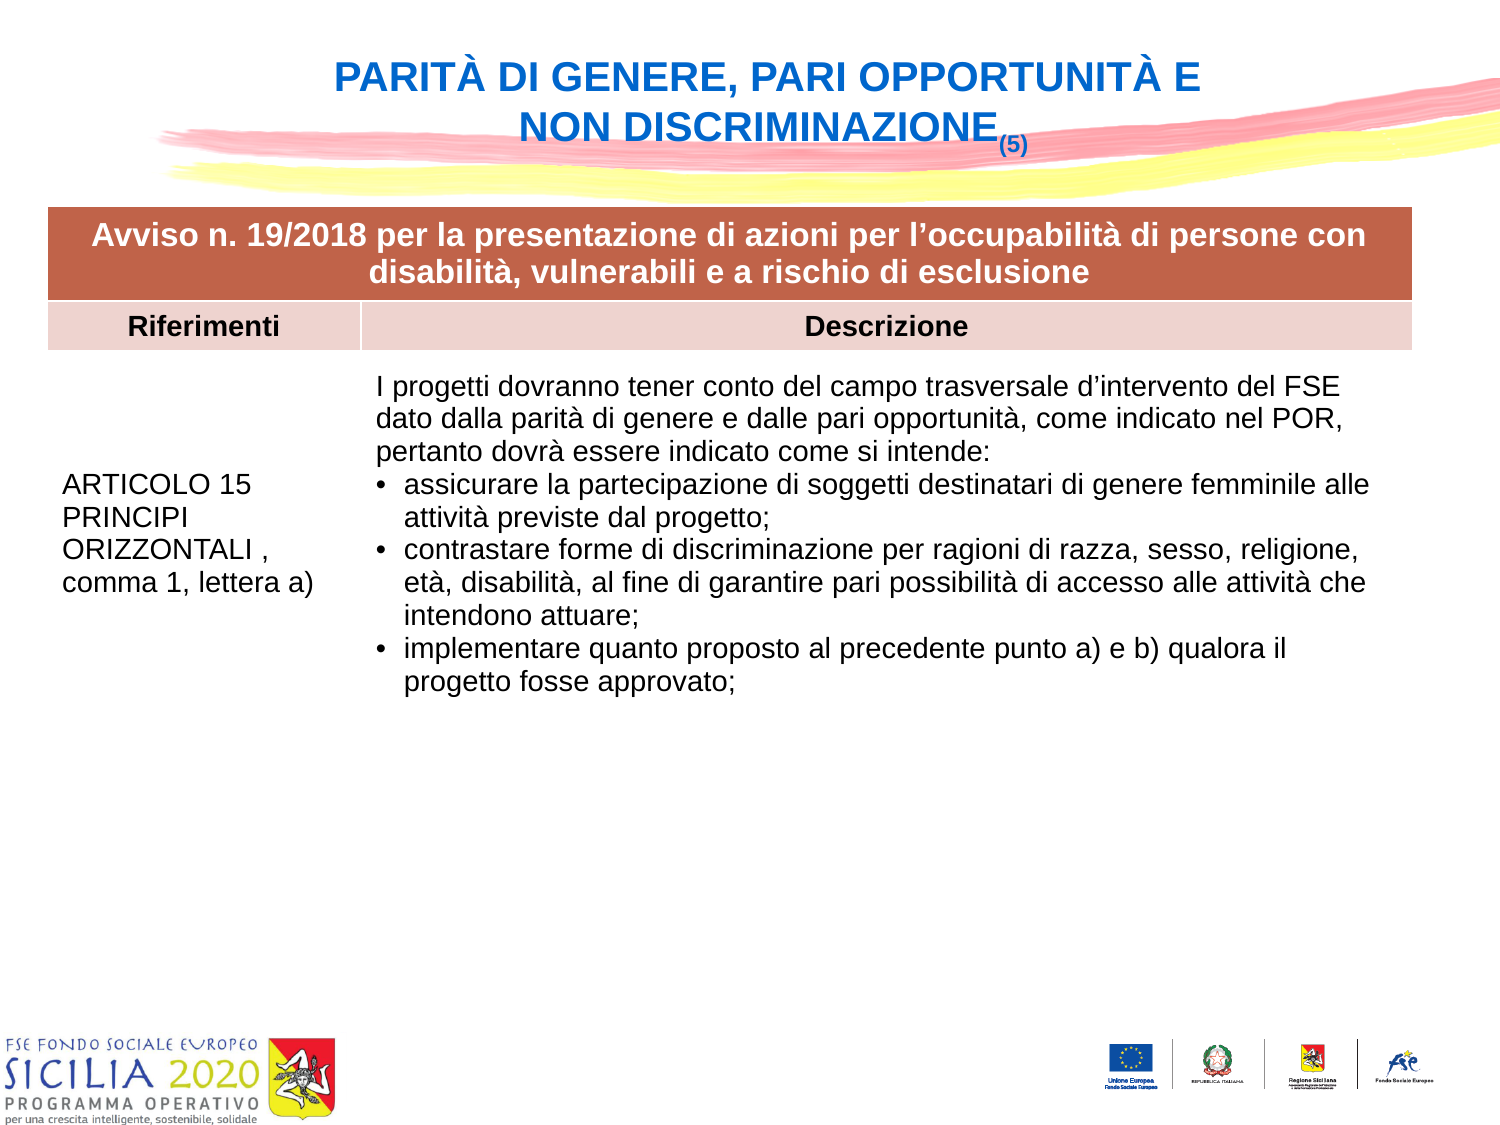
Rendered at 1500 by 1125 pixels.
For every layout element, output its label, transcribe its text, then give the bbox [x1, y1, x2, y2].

table_cell I progetti dovranno tener conto del campo trasversale d’intervento del FSE dato dalla parità di genere e dalle pari opportunità, come indicato nel POR, pertanto dovrà essere indicato come si intende: assicurare la partecipazione di soggetti destinatari di genere femminile alle attività previste dal progetto; contrastare forme di discriminazione per ragioni di razza, sesso, religione, età, disabilità, al fine di garantire pari possibilità di accesso alle attività che intendono attuare; implementare quanto proposto al precedente punto a) e b) qualora il progetto fosse approvato; [362, 352, 1412, 715]
picture [100, 77, 1500, 209]
table_cell Riferimenti [48, 302, 360, 350]
table_cell ARTICOLO 15 PRINCIPI ORIZZONTALI , comma 1, lettera a) [48, 352, 360, 715]
text_box [41, 267, 46, 401]
table_cell Descrizione [362, 302, 1412, 350]
picture [0, 1031, 348, 1125]
table_header Avviso n. 19/2018 per la presentazione di azioni per l’occupabilità di persone con disabilità, vulnerabili e a rischio di esclusione [48, 207, 1412, 300]
text_box PARITÀ DI GENERE, PARI OPPORTUNITÀ E NON DISCRIMINAZIONE(5) [47, 42, 1500, 165]
picture [1080, 1034, 1447, 1107]
